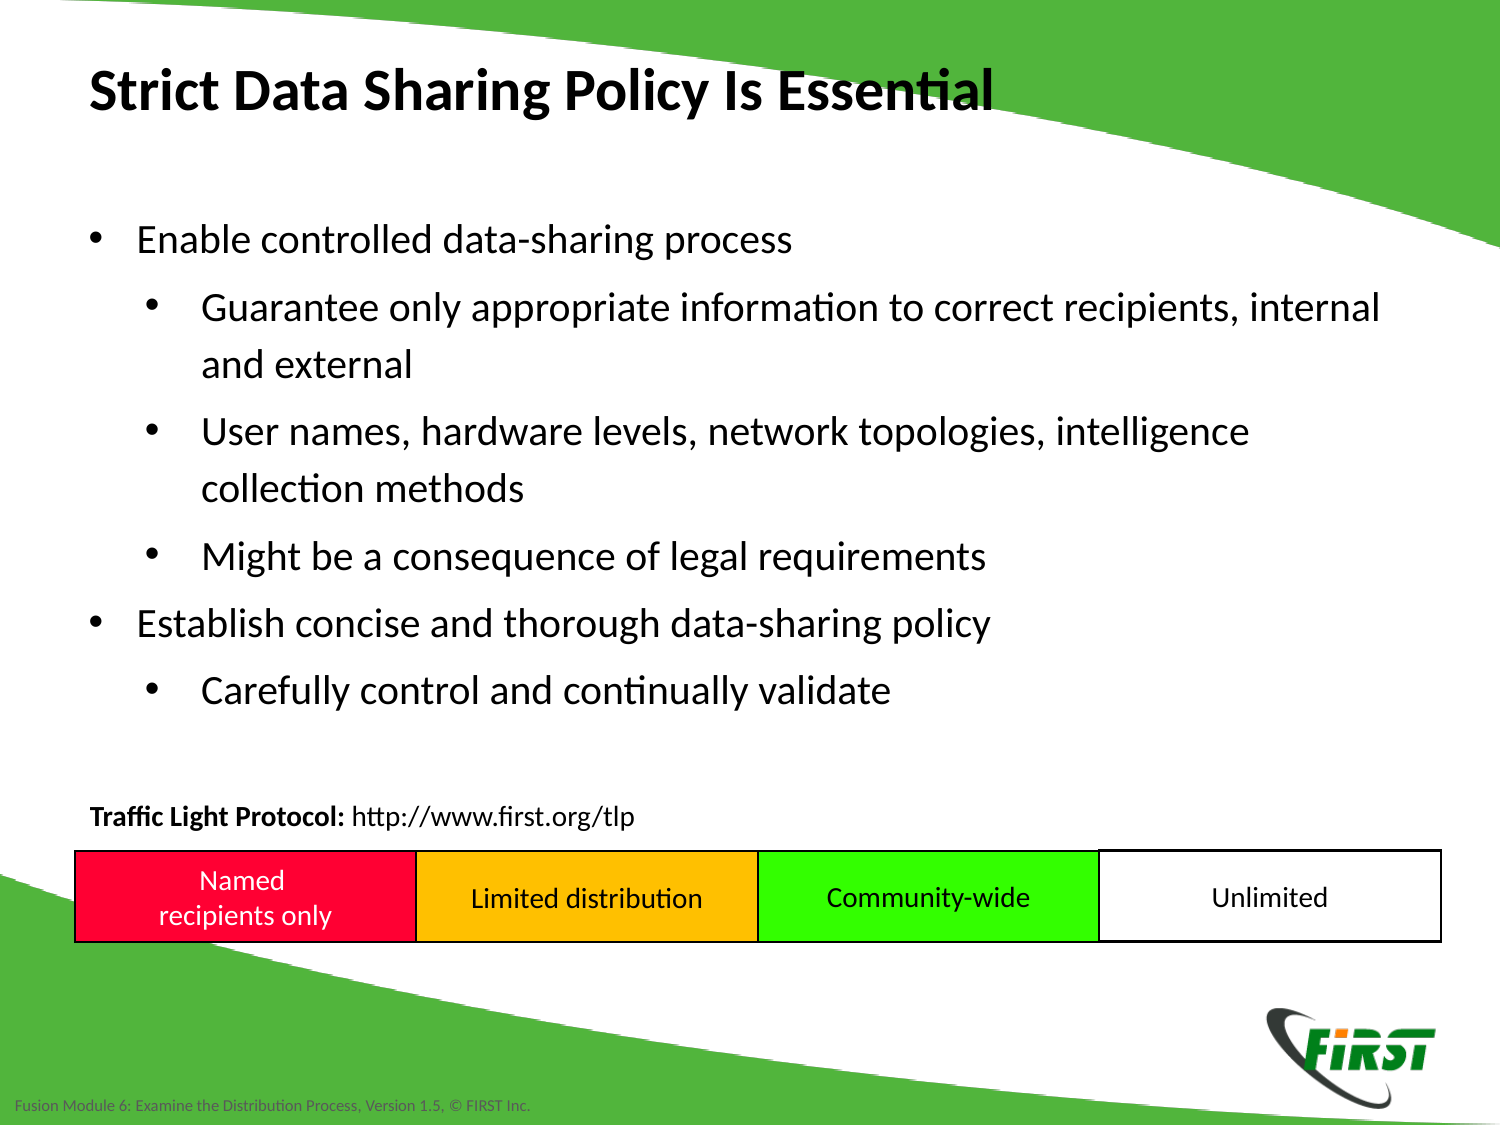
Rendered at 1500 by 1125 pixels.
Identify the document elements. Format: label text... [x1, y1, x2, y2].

picture [0, 0, 1500, 1125]
text_box Community-wide [757, 850, 1099, 942]
text_box Traffic Light Protocol: http://www.first.org/tlp [74, 789, 1018, 841]
text_box Unlimited [1099, 850, 1441, 942]
text_box Strict Data Sharing Policy Is Essential [75, 57, 1425, 125]
text_box Limited distribution [416, 850, 757, 942]
text_box Named recipients only [75, 850, 416, 942]
text_box Enable controlled data-sharing process Guarantee only appropriate information to correct recipients, internal and external User names, hardware levels, network topologies, intelligence collection methods Might be a consequence of legal requirements Establish concise and thorough data-sharing policy Carefully control and continually validate [73, 197, 1429, 904]
